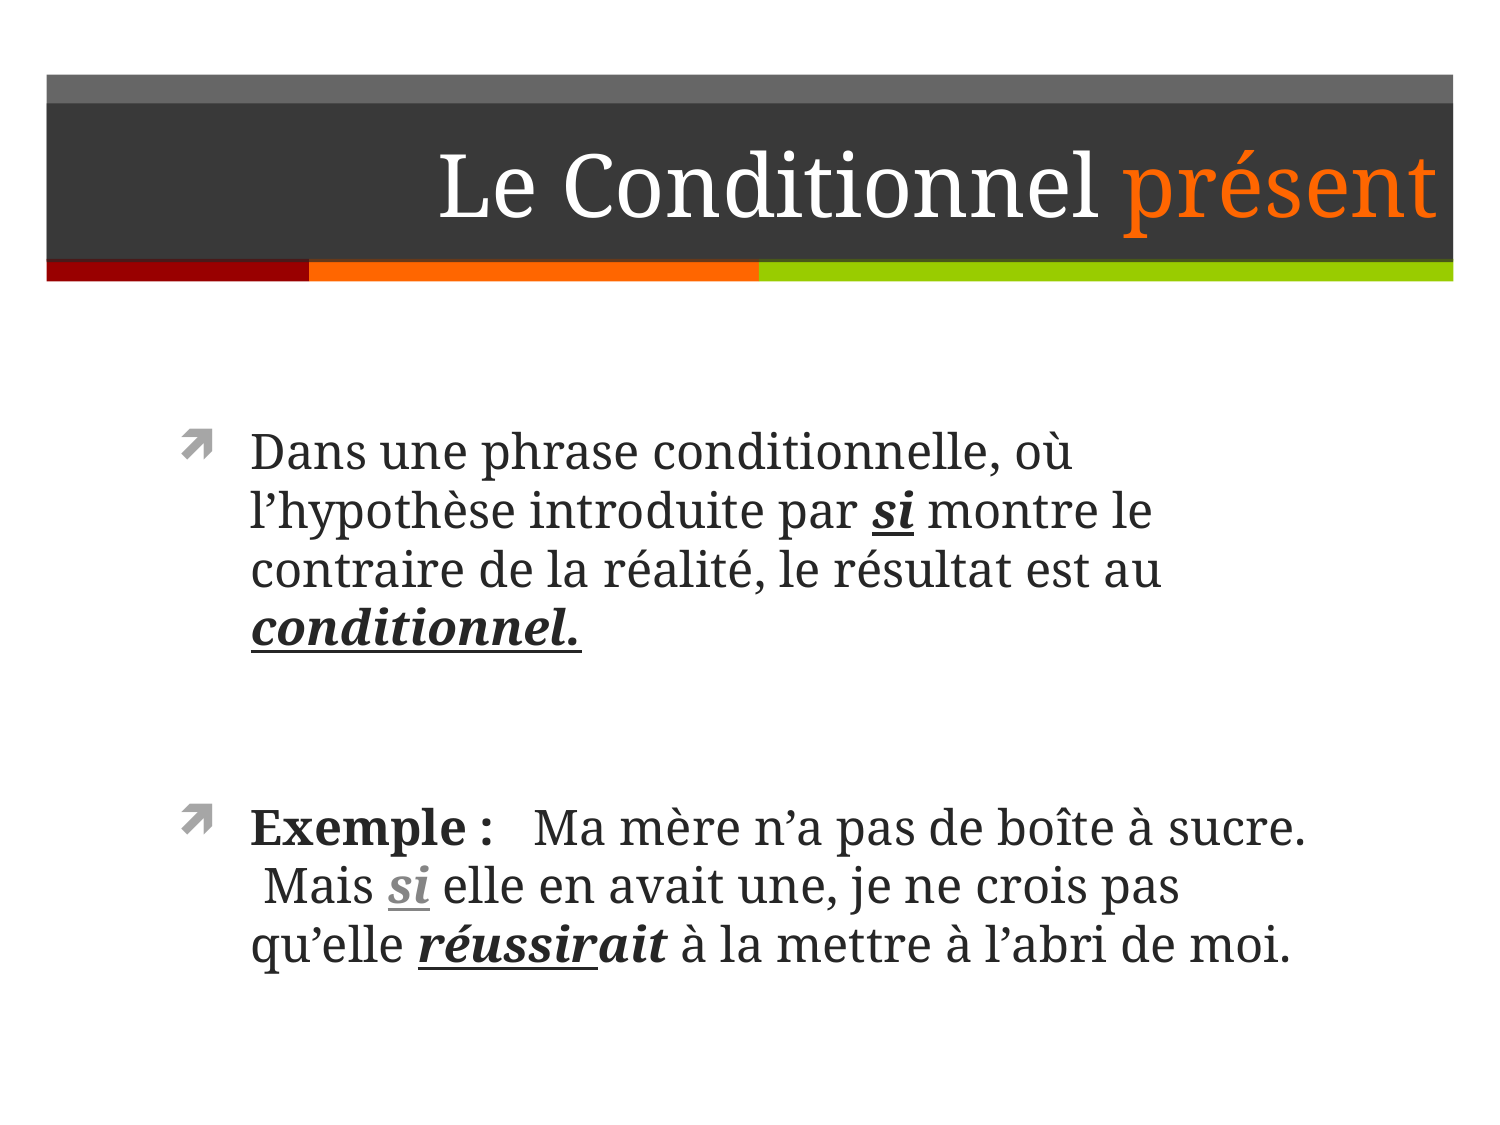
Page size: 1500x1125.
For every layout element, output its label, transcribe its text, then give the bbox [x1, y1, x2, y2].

list Dans une phrase conditionnelle, où l’hypothèse introduite par si montre le contraire de la réalité, le résultat est au conditionnel. Exemple : Ma mère n’a pas de boîte à sucre. Mais si elle en avait une, je ne crois pas qu’elle réussirait à la mettre à l’abri de moi. [162, 412, 1324, 991]
title Le Conditionnel présent [46, 103, 1454, 263]
